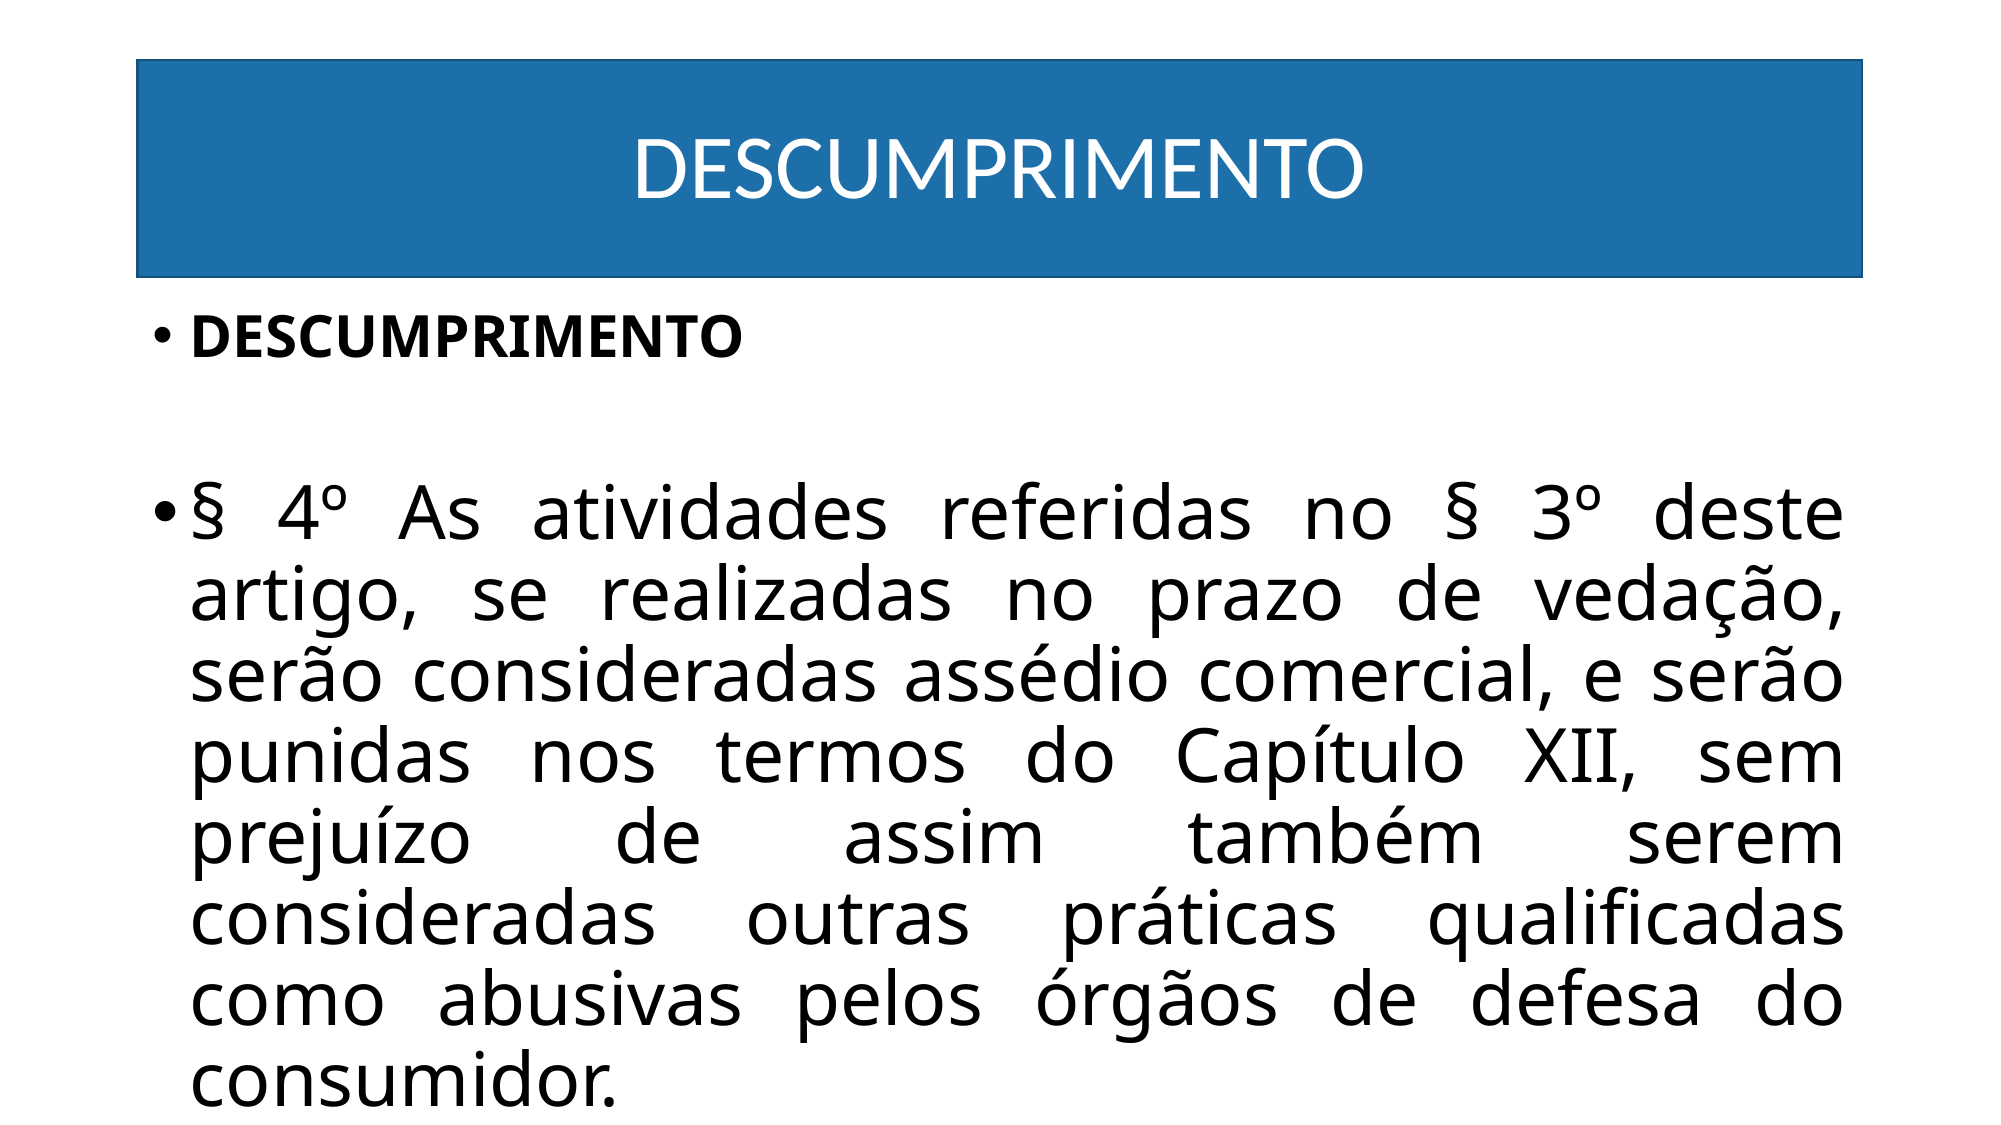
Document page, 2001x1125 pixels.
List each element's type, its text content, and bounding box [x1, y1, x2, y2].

title DESCUMPRIMENTO [136, 59, 1863, 278]
list DESCUMPRIMENTO § 4º As atividades referidas no § 3º deste artigo, se realizadas no prazo de vedação, serão consideradas assédio comercial, e serão punidas nos termos do Capítulo XII, sem prejuízo de assim também serem consideradas outras práticas qualificadas como abusivas pelos órgãos de defesa do consumidor. [137, 299, 1863, 1014]
